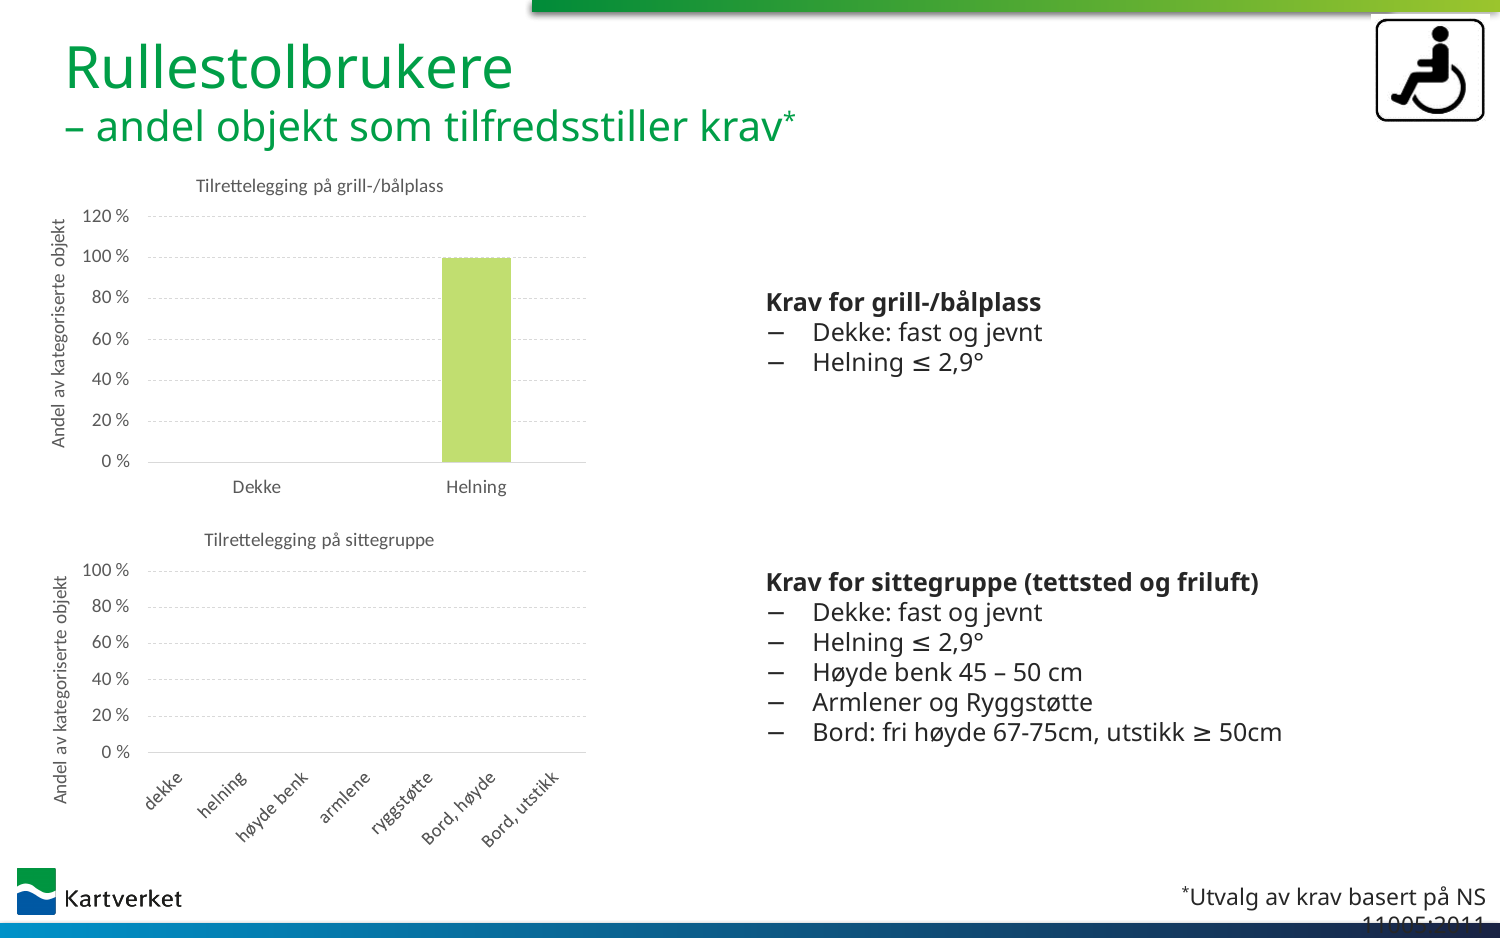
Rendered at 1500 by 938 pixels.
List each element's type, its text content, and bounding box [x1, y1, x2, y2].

picture [41, 166, 597, 505]
text_box *Utvalg av krav basert på NS 11005:2011 [1068, 873, 1500, 938]
text_box Krav for sittegruppe (tettsted og friluft) Dekke: fast og jevnt Helning ≤ 2,9° Høyde benk 45 – 50 cm Armlener og Ryggstøtte Bord: fri høyde 67-75cm, utstikk ≥ 50cm [750, 559, 1500, 754]
text_box Rullestolbrukere – andel objekt som tilfredsstiller krav* [49, 14, 1431, 158]
picture [41, 520, 597, 859]
picture [1371, 13, 1491, 127]
text_box Krav for grill-/bålplass Dekke: fast og jevnt Helning ≤ 2,9° [750, 279, 1452, 384]
